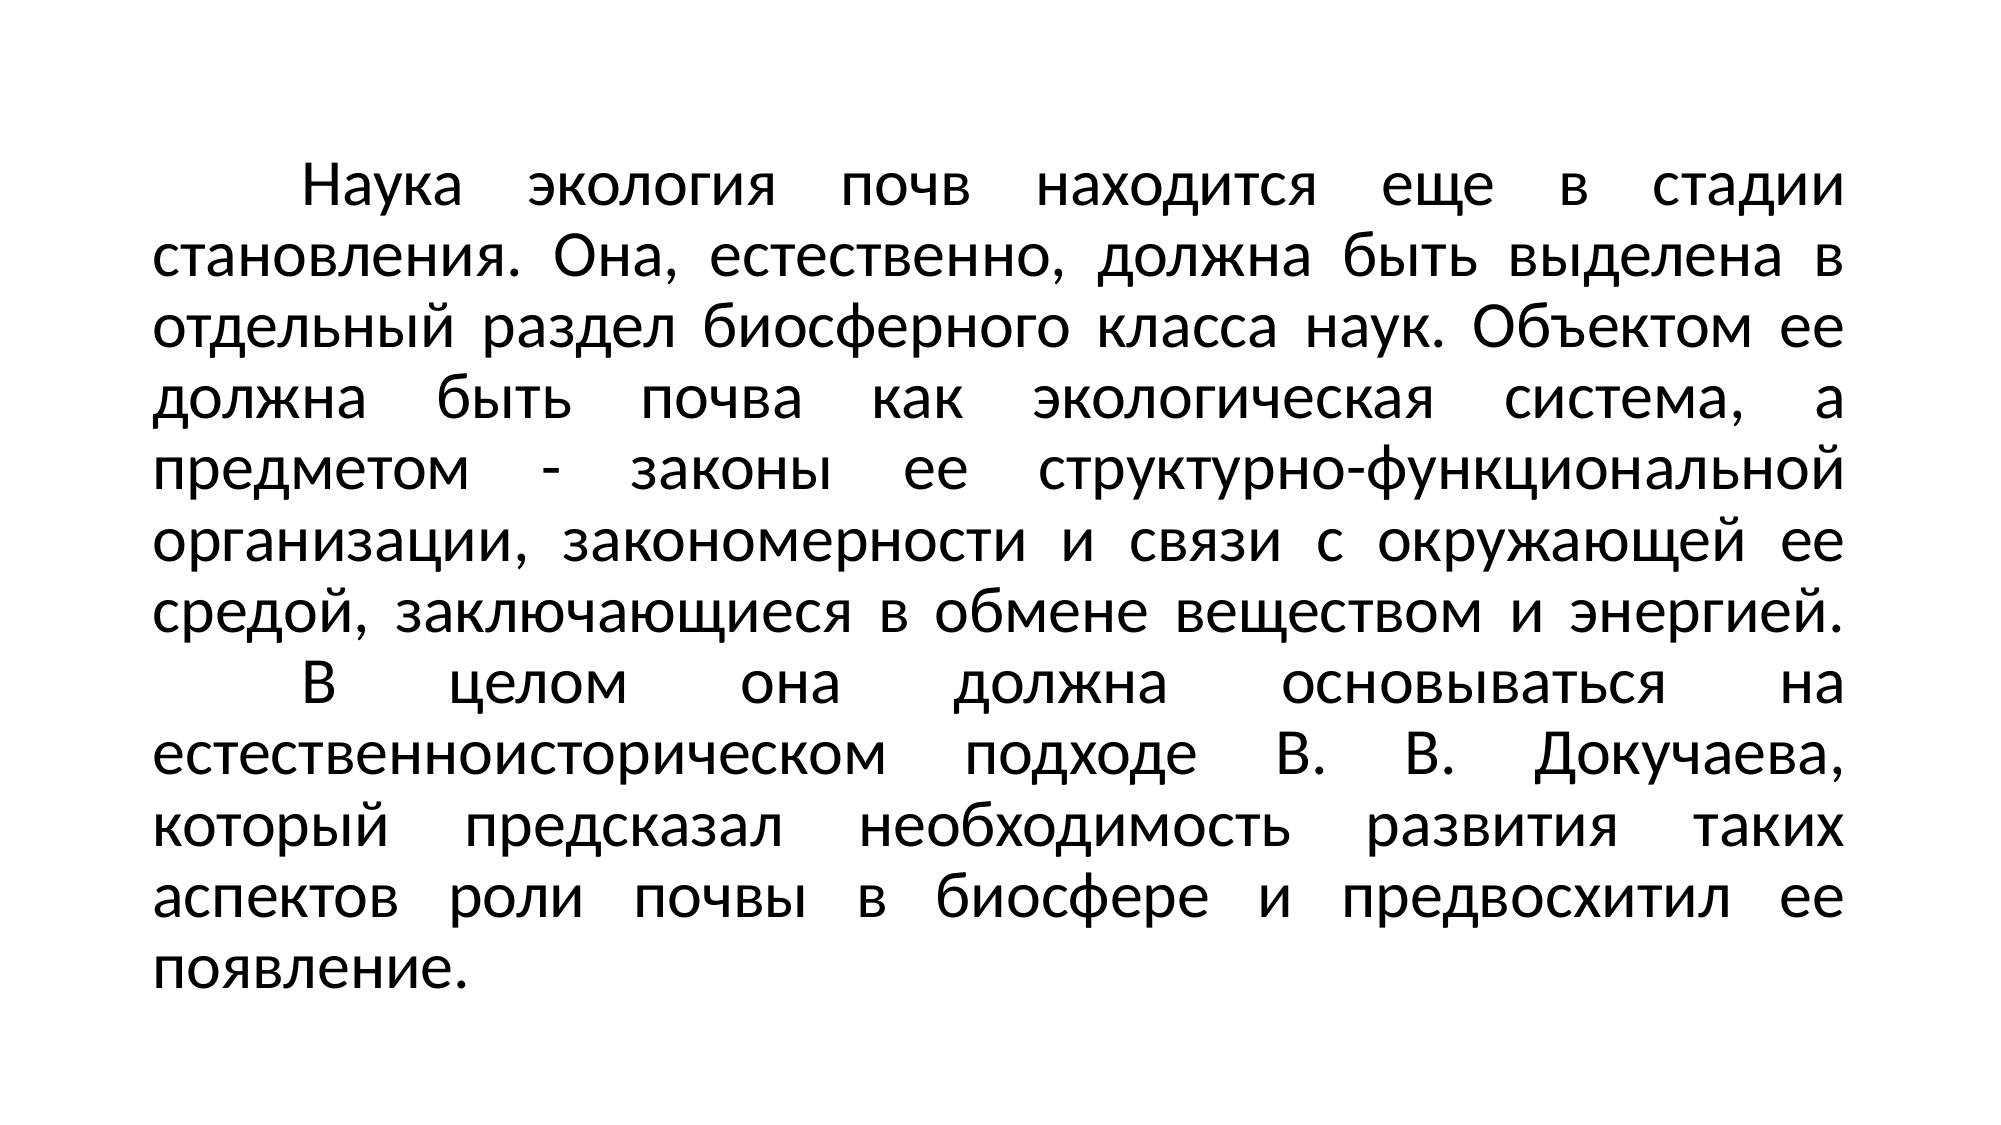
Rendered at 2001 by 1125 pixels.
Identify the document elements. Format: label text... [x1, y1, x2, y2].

list Наука экология почв находится еще в стадии становления. Она, естественно, должна быть выделена в отдельный раздел биосферного класса наук. Объектом ее должна быть почва как экологическая система, а предметом - законы ее структурно-функциональной организации, закономерности и связи с окружающей ее средой, заключающиеся в обмене веществом и энергией. В целом она должна основываться на естественноисторическом подходе В. В. Докучаева, который предсказал необходимость развития таких аспектов роли почвы в биосфере и предвосхитил ее появление. [137, 140, 1863, 1014]
